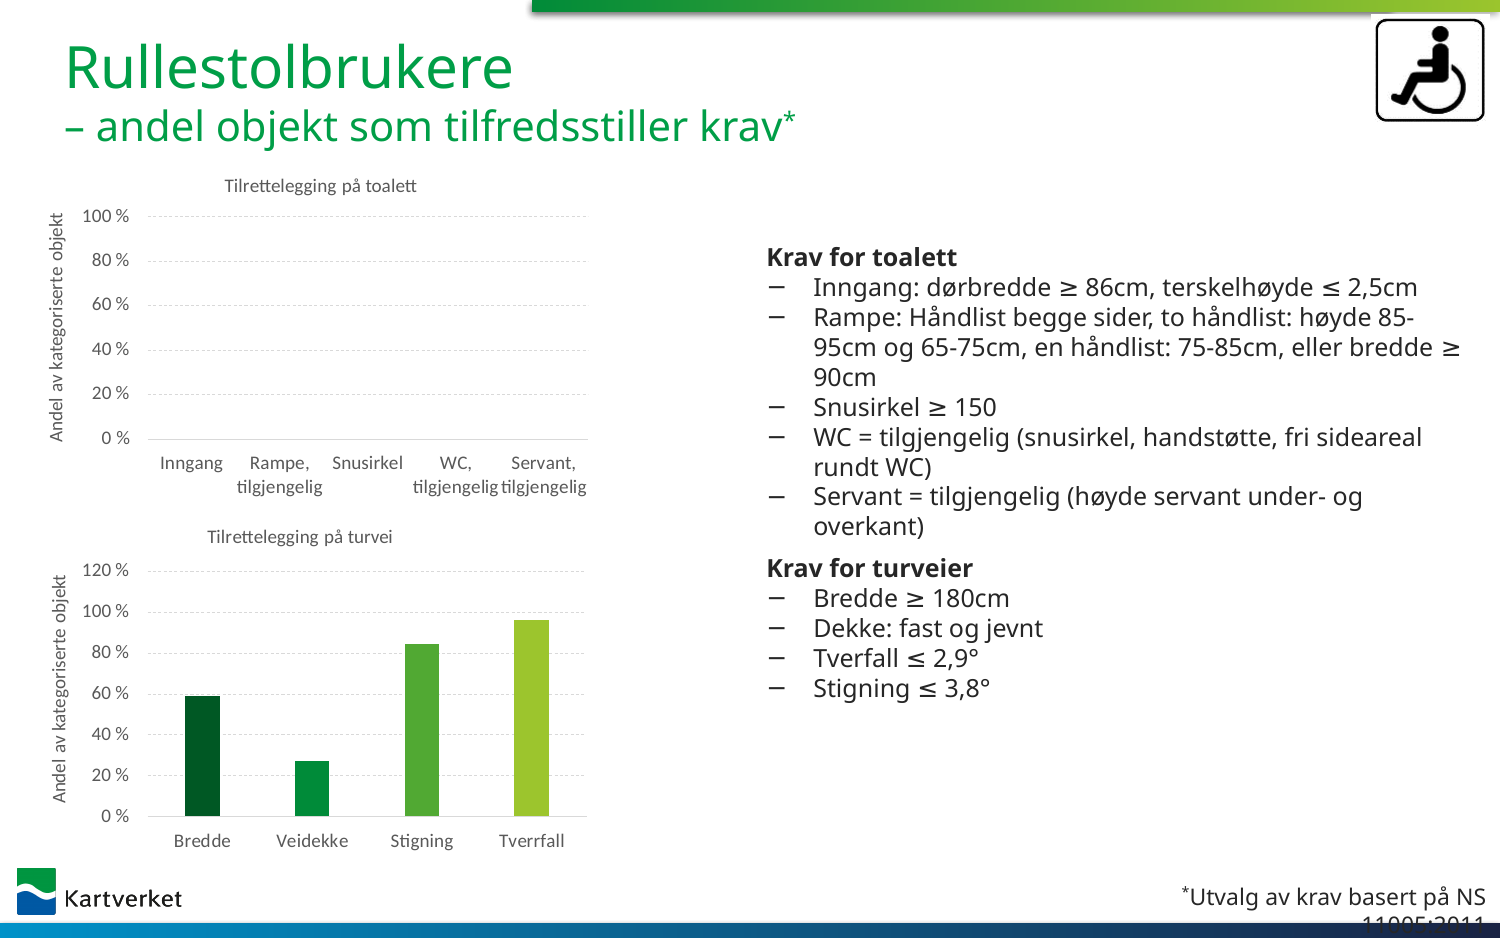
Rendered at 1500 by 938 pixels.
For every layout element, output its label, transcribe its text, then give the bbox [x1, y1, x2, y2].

picture [41, 520, 598, 859]
text_box Krav for turveier Bredde ≥ 180cm Dekke: fast og jevnt Tverfall ≤ 2,9° Stigning ≤ 3,8° [751, 545, 1483, 710]
text_box Rullestolbrukere – andel objekt som tilfredsstiller krav* [49, 14, 1431, 158]
picture [41, 166, 599, 505]
text_box Krav for toalett Inngang: dørbredde ≥ 86cm, terskelhøyde ≤ 2,5cm Rampe: Håndlist begge sider, to håndlist: høyde 85-95cm og 65-75cm, en håndlist: 75-85cm, eller bredde ≥ 90cm Snusirkel ≥ 150 WC = tilgjengelig (snusirkel, handstøtte, fri sideareal rundt WC) Servant = tilgjengelig (høyde servant under- og overkant) [751, 234, 1483, 545]
text_box *Utvalg av krav basert på NS 11005:2011 [1068, 873, 1500, 938]
picture [1371, 13, 1491, 127]
